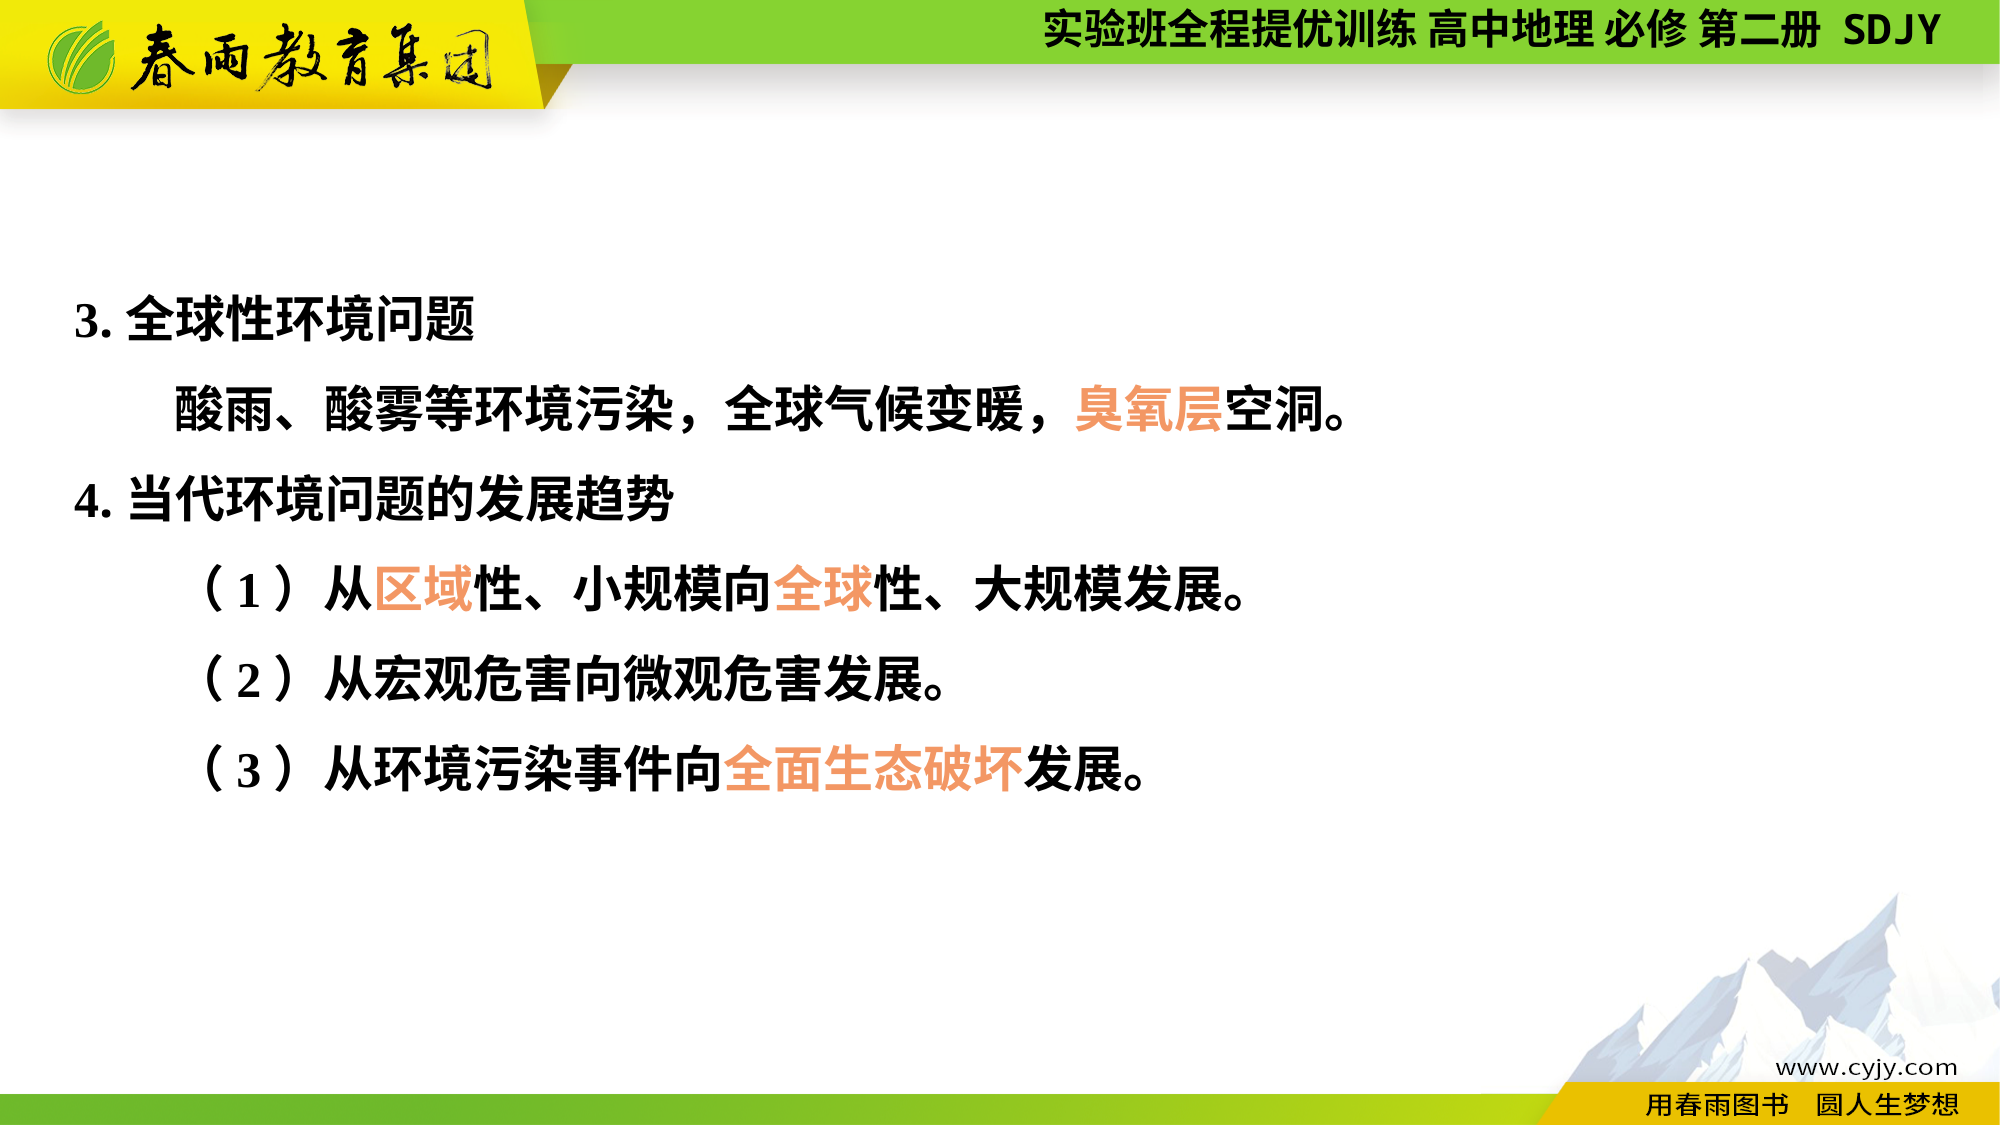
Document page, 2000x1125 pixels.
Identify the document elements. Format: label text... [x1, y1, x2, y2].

picture [0, 0, 2000, 1125]
list 3.全球性环境问题 酸雨、酸雾等环境污染，全球气候变暖，臭氧层空洞。 4.当代环境问题的发展趋势 （1）从区域性、小规模向全球性、大规模发展。 （2）从宏观危害向微观危害发展。 （3）从环境污染事件向全面生态破坏发展。 [59, 250, 1944, 811]
